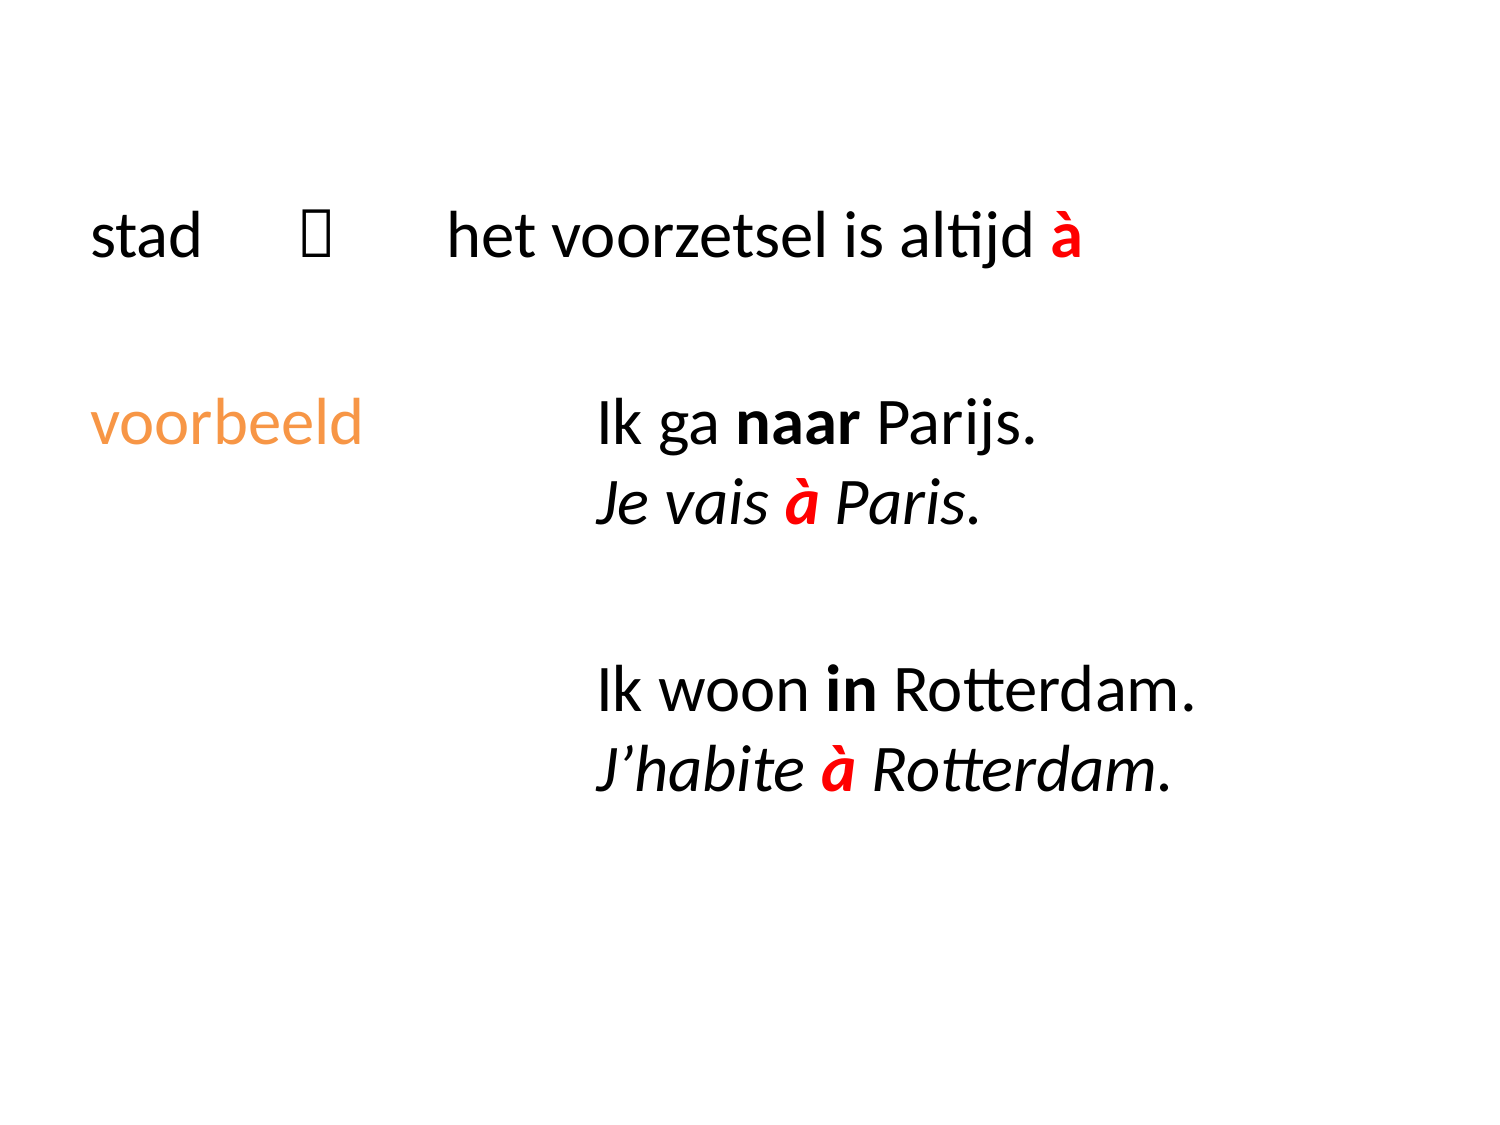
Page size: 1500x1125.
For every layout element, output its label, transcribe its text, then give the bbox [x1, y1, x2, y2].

list stad  het voorzetsel is altijd à voorbeeld Ik ga naar Parijs. Je vais à Paris. Ik woon in Rotterdam. J’habite à Rotterdam. [75, 90, 1425, 1005]
